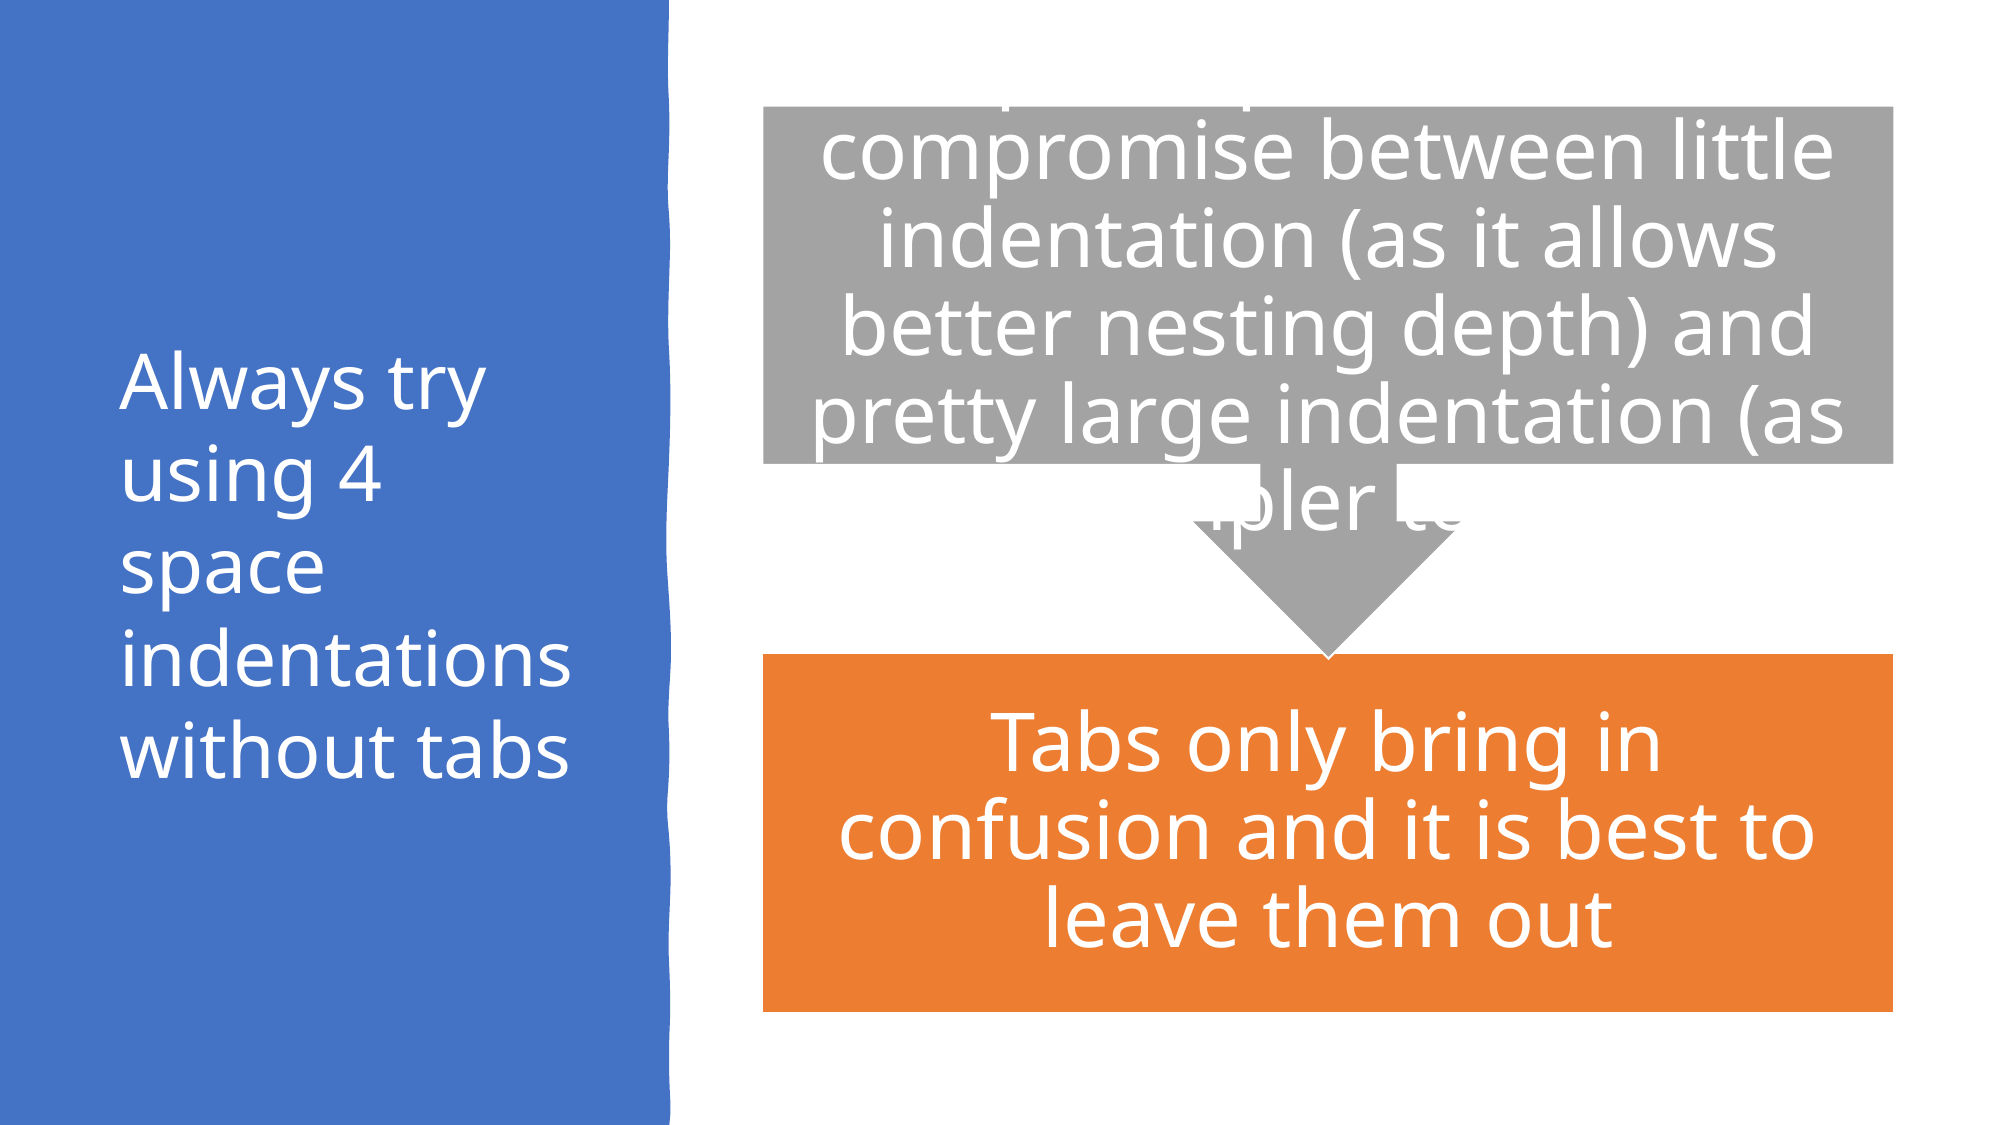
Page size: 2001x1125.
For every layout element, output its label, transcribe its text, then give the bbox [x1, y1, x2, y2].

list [762, 105, 1895, 1014]
text_box [0, 0, 673, 1125]
title Always try using 4 space indentations without tabs [104, 105, 614, 1021]
text_box [668, 0, 2000, 1125]
